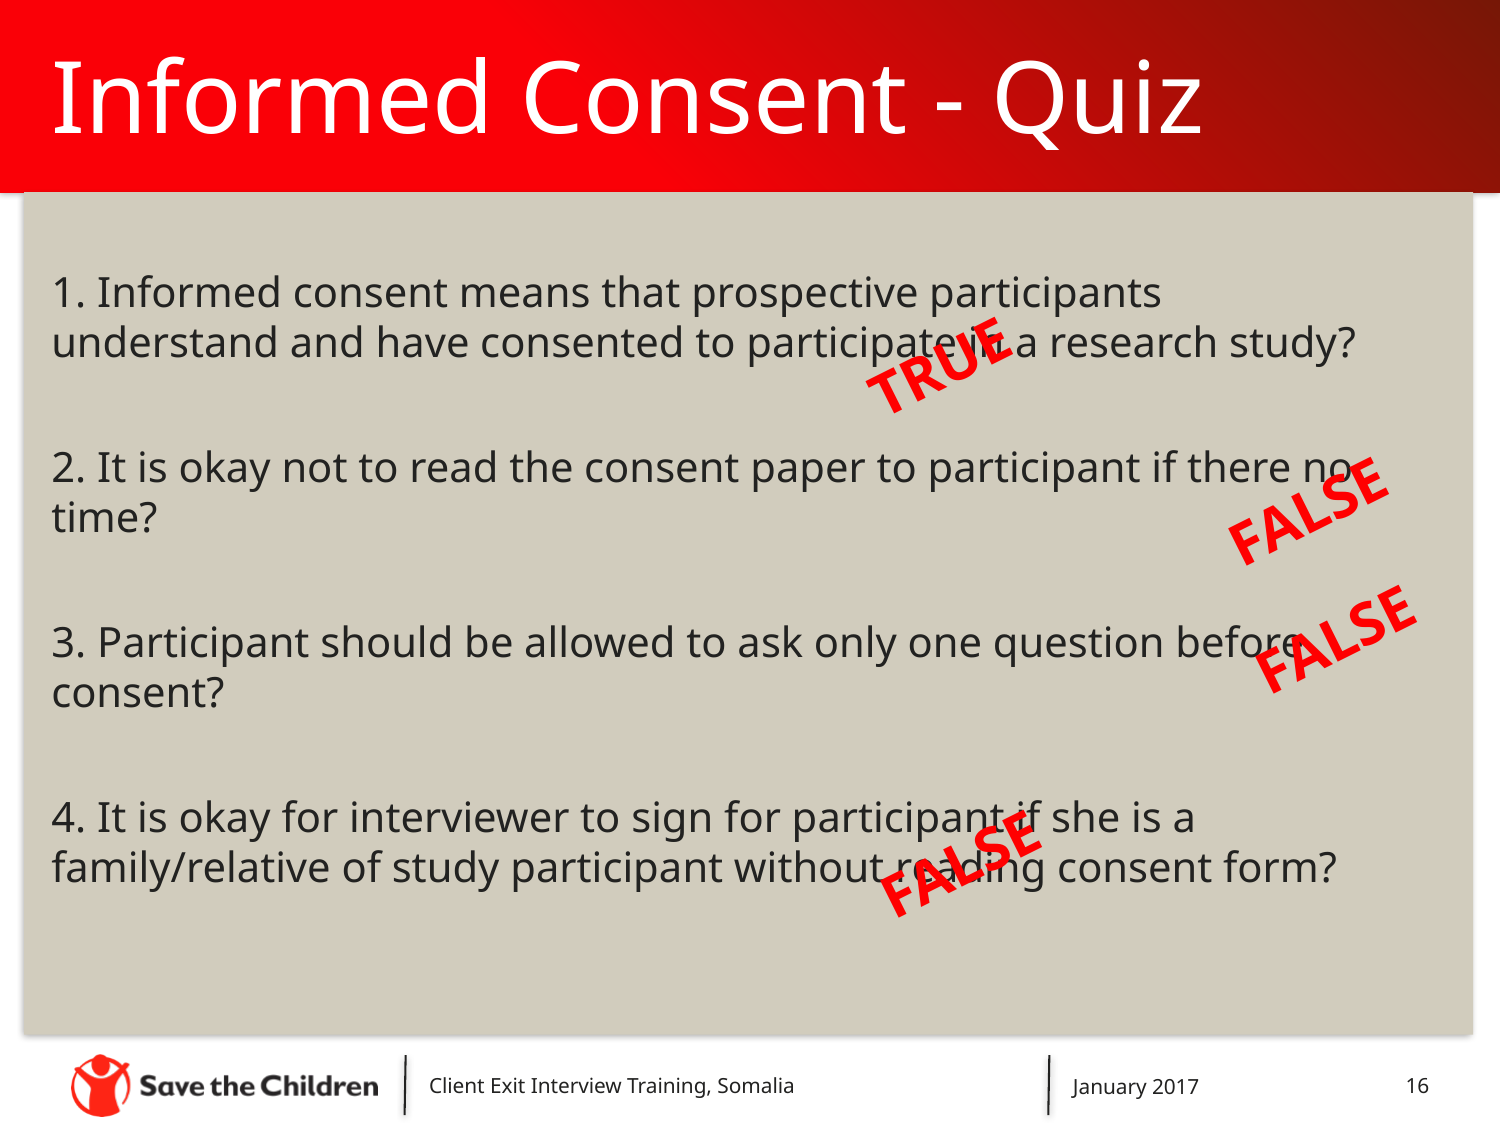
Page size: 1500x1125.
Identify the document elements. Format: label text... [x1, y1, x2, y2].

text_box FALSE [1243, 558, 1447, 707]
slide_number 16 [1318, 1056, 1445, 1117]
footer Client Exit Interview Training, Somalia [414, 1056, 1042, 1117]
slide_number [1057, 1056, 1318, 1117]
title Informed Consent - Quiz [51, 23, 1402, 164]
text_box FALSE [868, 783, 1071, 932]
picture [71, 1054, 378, 1117]
text_box FALSE [1216, 430, 1419, 579]
list 1. Informed consent means that prospective participants understand and have consented to participate in a research study? 2. It is okay not to read the consent paper to participant if there no time? 3. Participant should be allowed to ask only one question before consent? 4. It is okay for interviewer to sign for participant if she is a family/relative of study participant without reading consent form? [51, 265, 1402, 950]
text_box TRUE [857, 281, 1060, 430]
